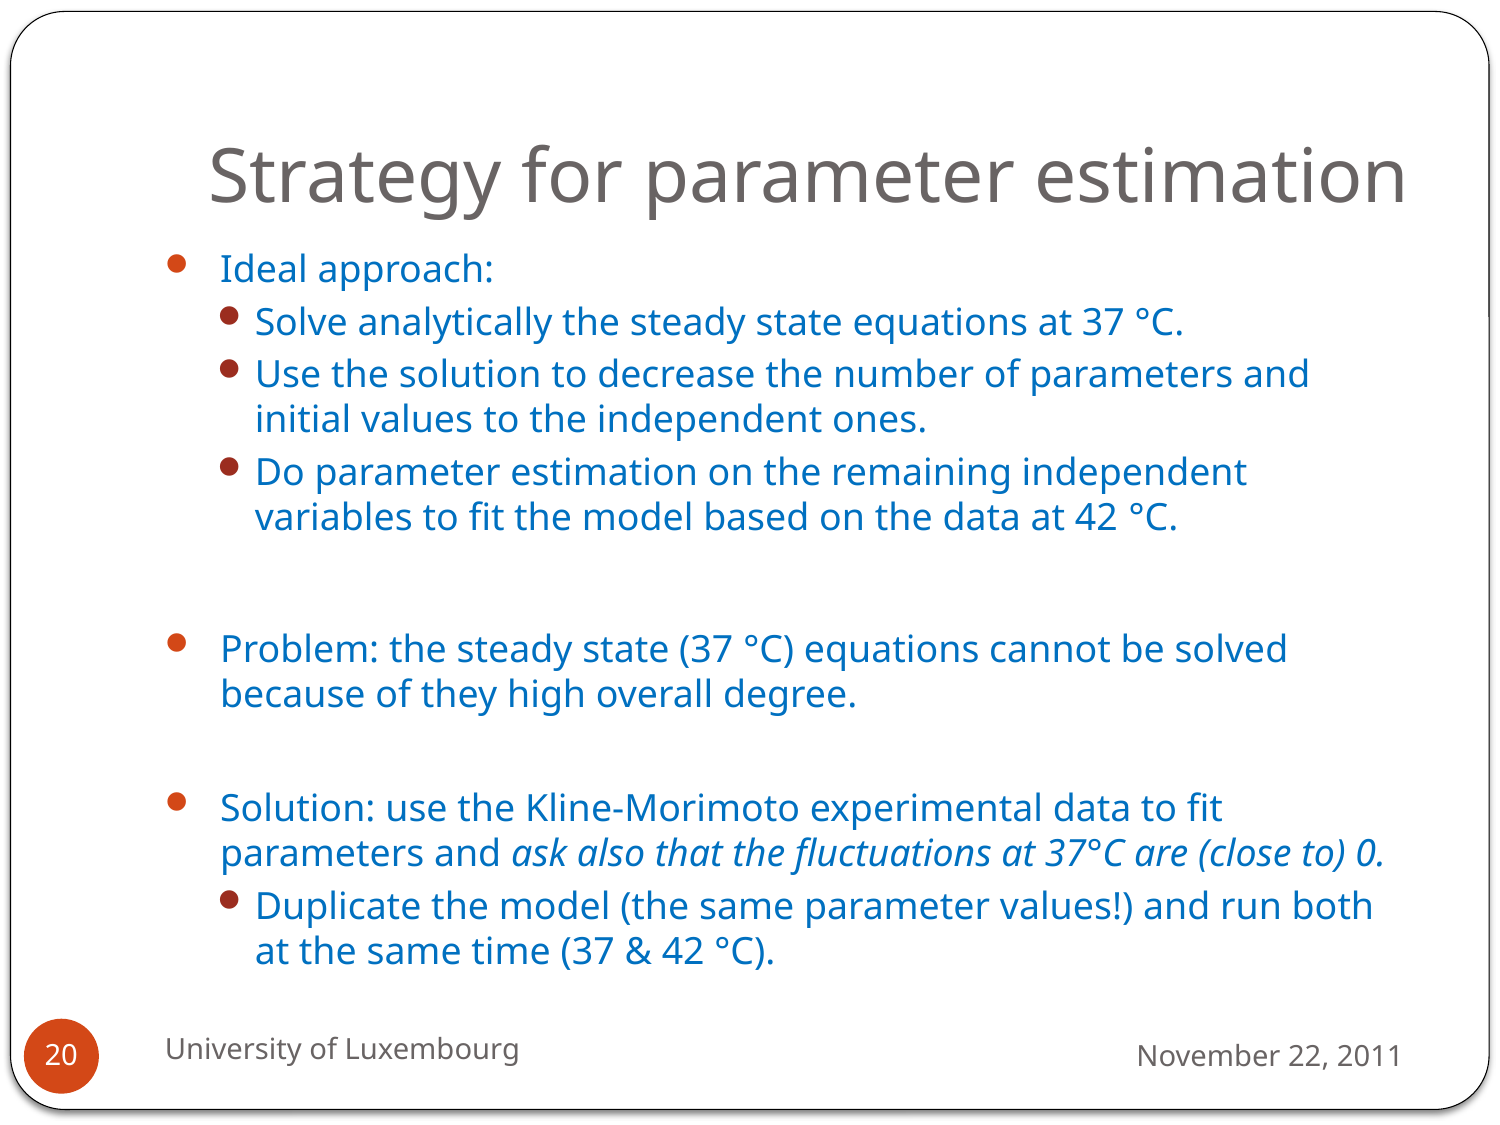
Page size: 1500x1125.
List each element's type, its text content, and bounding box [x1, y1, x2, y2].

title Strategy for parameter estimation [150, 45, 1425, 233]
list Ideal approach: Solve analytically the steady state equations at 37 °C. Use the solution to decrease the number of parameters and initial values to the independent ones. Do parameter estimation on the remaining independent variables to fit the model based on the data at 42 °C. Problem: the steady state (37 °C) equations cannot be solved because of they high overall degree. Solution: use the Kline-Morimoto experimental data to fit parameters and ask also that the fluctuations at 37°C are (close to) 0. Duplicate the model (the same parameter values!) and run both at the same time (37 & 42 °C). [150, 237, 1425, 988]
slide_number 20 [23, 1018, 99, 1094]
footer University of Luxembourg [150, 1012, 800, 1088]
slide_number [1012, 1015, 1419, 1094]
